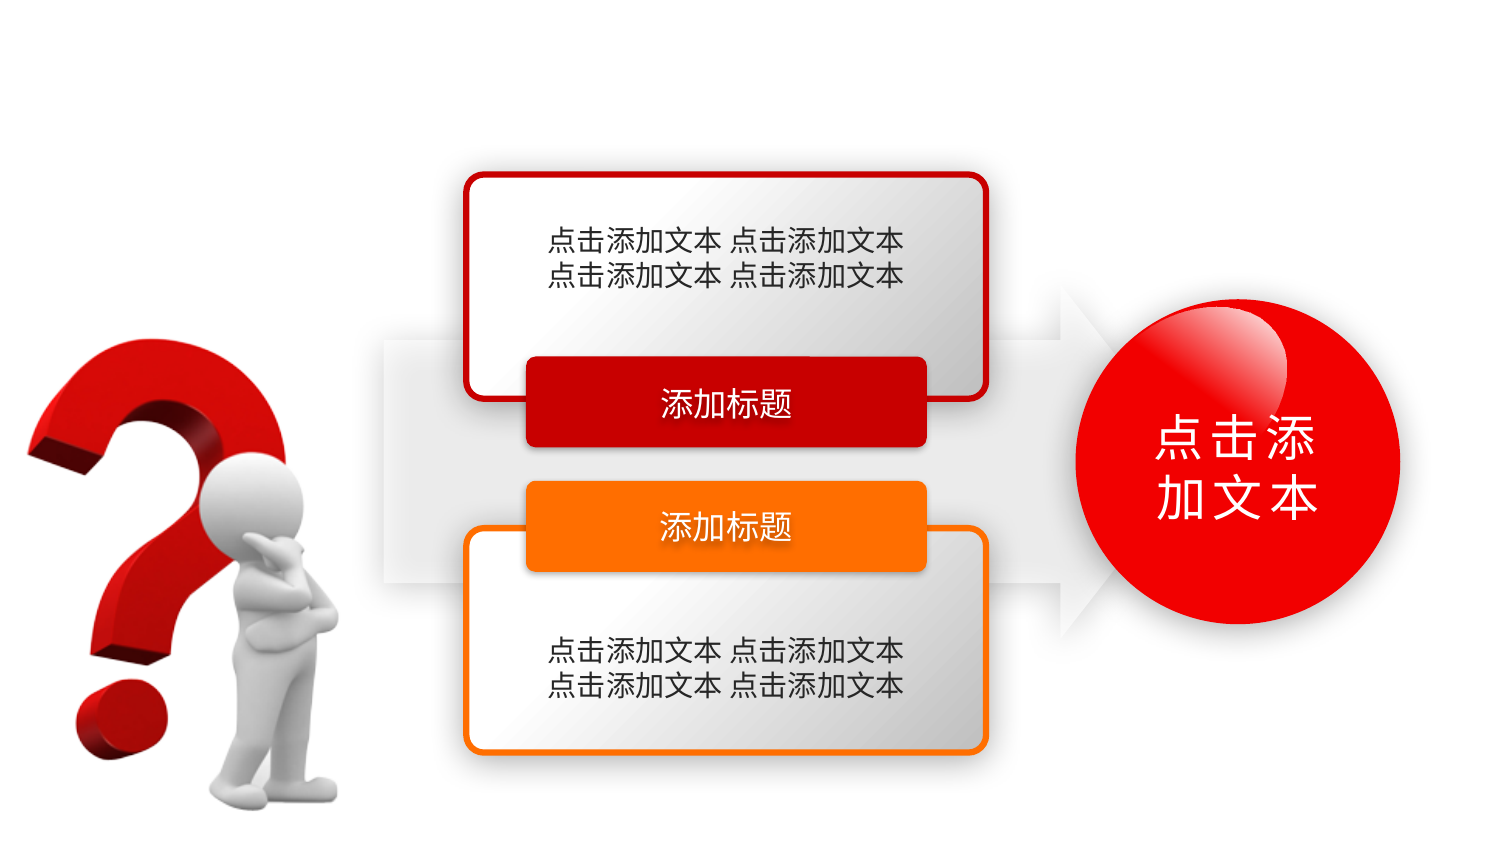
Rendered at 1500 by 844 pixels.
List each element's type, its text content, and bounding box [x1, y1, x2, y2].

text_box [383, 282, 1075, 641]
picture [4, 333, 356, 816]
title 点击此处添加标题 [103, 44, 1397, 208]
text_box [465, 527, 987, 754]
text_box 点击添加文本 点击添加文本 点击添加文本 点击添加文本 [471, 215, 982, 300]
text_box [465, 173, 987, 400]
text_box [525, 480, 927, 572]
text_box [525, 356, 927, 448]
text_box 点击添加文本 点击添加文本 点击添加文本 点击添加文本 [485, 624, 968, 710]
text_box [1075, 299, 1401, 625]
